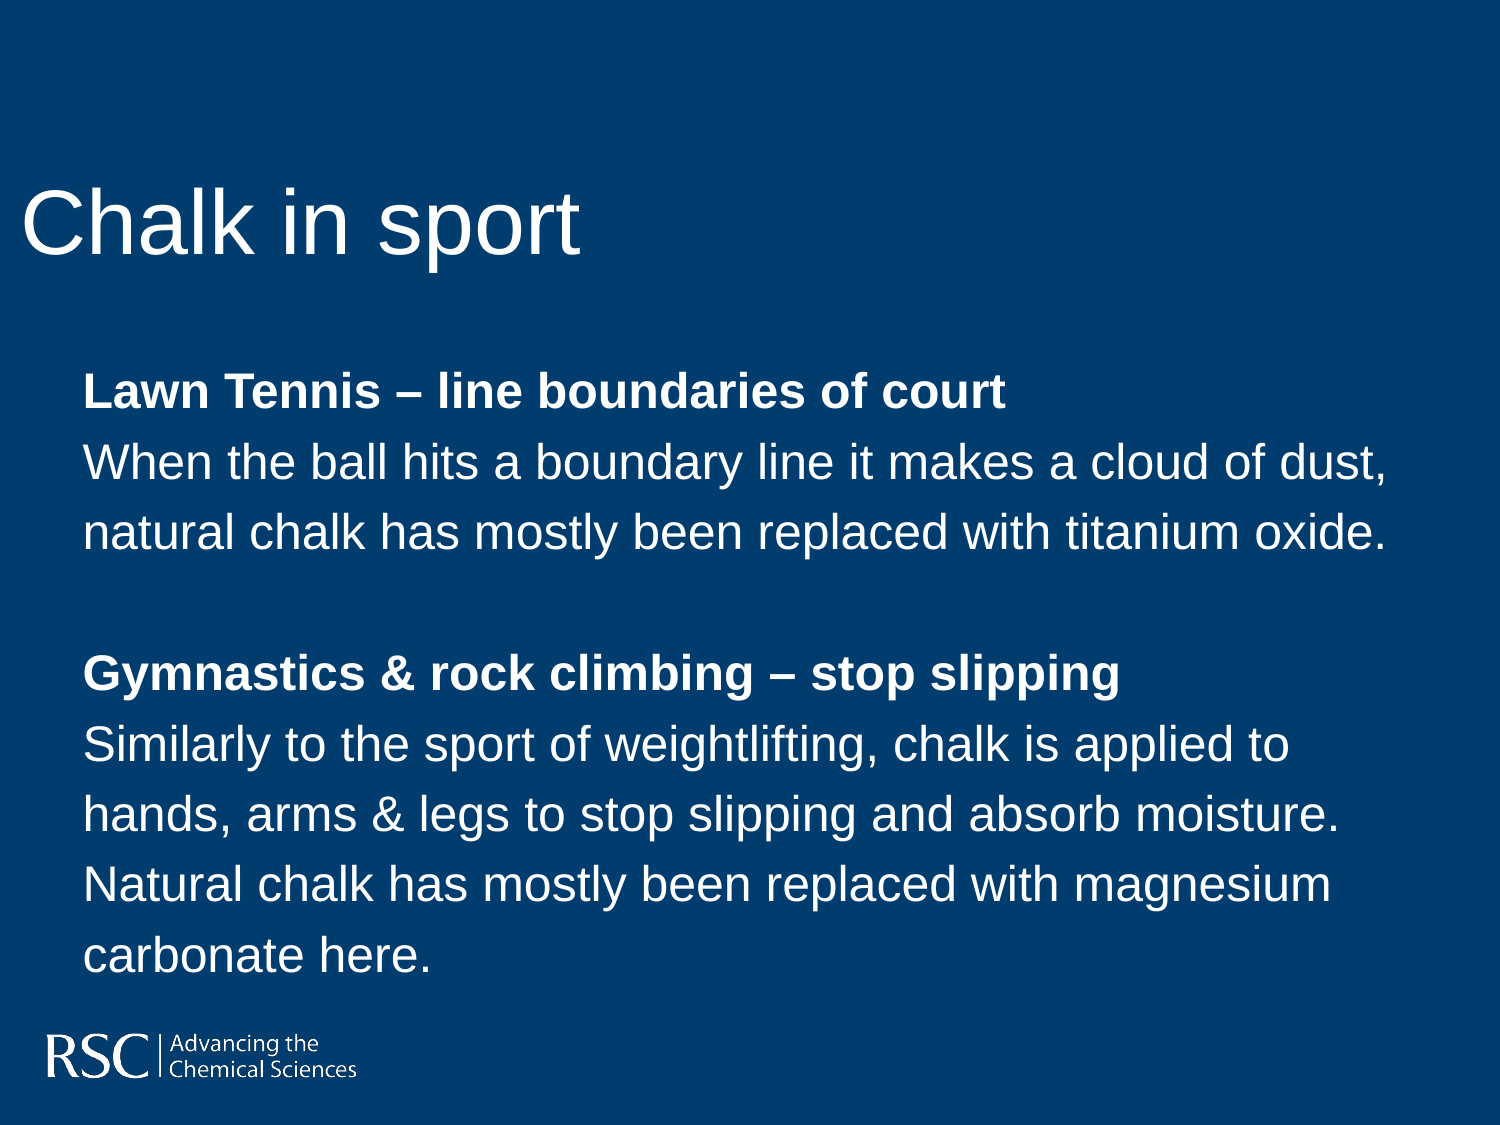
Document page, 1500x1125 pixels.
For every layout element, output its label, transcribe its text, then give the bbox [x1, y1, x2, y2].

text_box Chalk in sport [5, 177, 735, 280]
text_box Lawn Tennis – line boundaries of court When the ball hits a boundary line it makes a cloud of dust, natural chalk has mostly been replaced with titanium oxide. Gymnastics & rock climbing – stop slipping Similarly to the sport of weightlifting, chalk is applied to hands, arms & legs to stop slipping and absorb moisture. Natural chalk has mostly been replaced with magnesium carbonate here. [39, 281, 1425, 1093]
